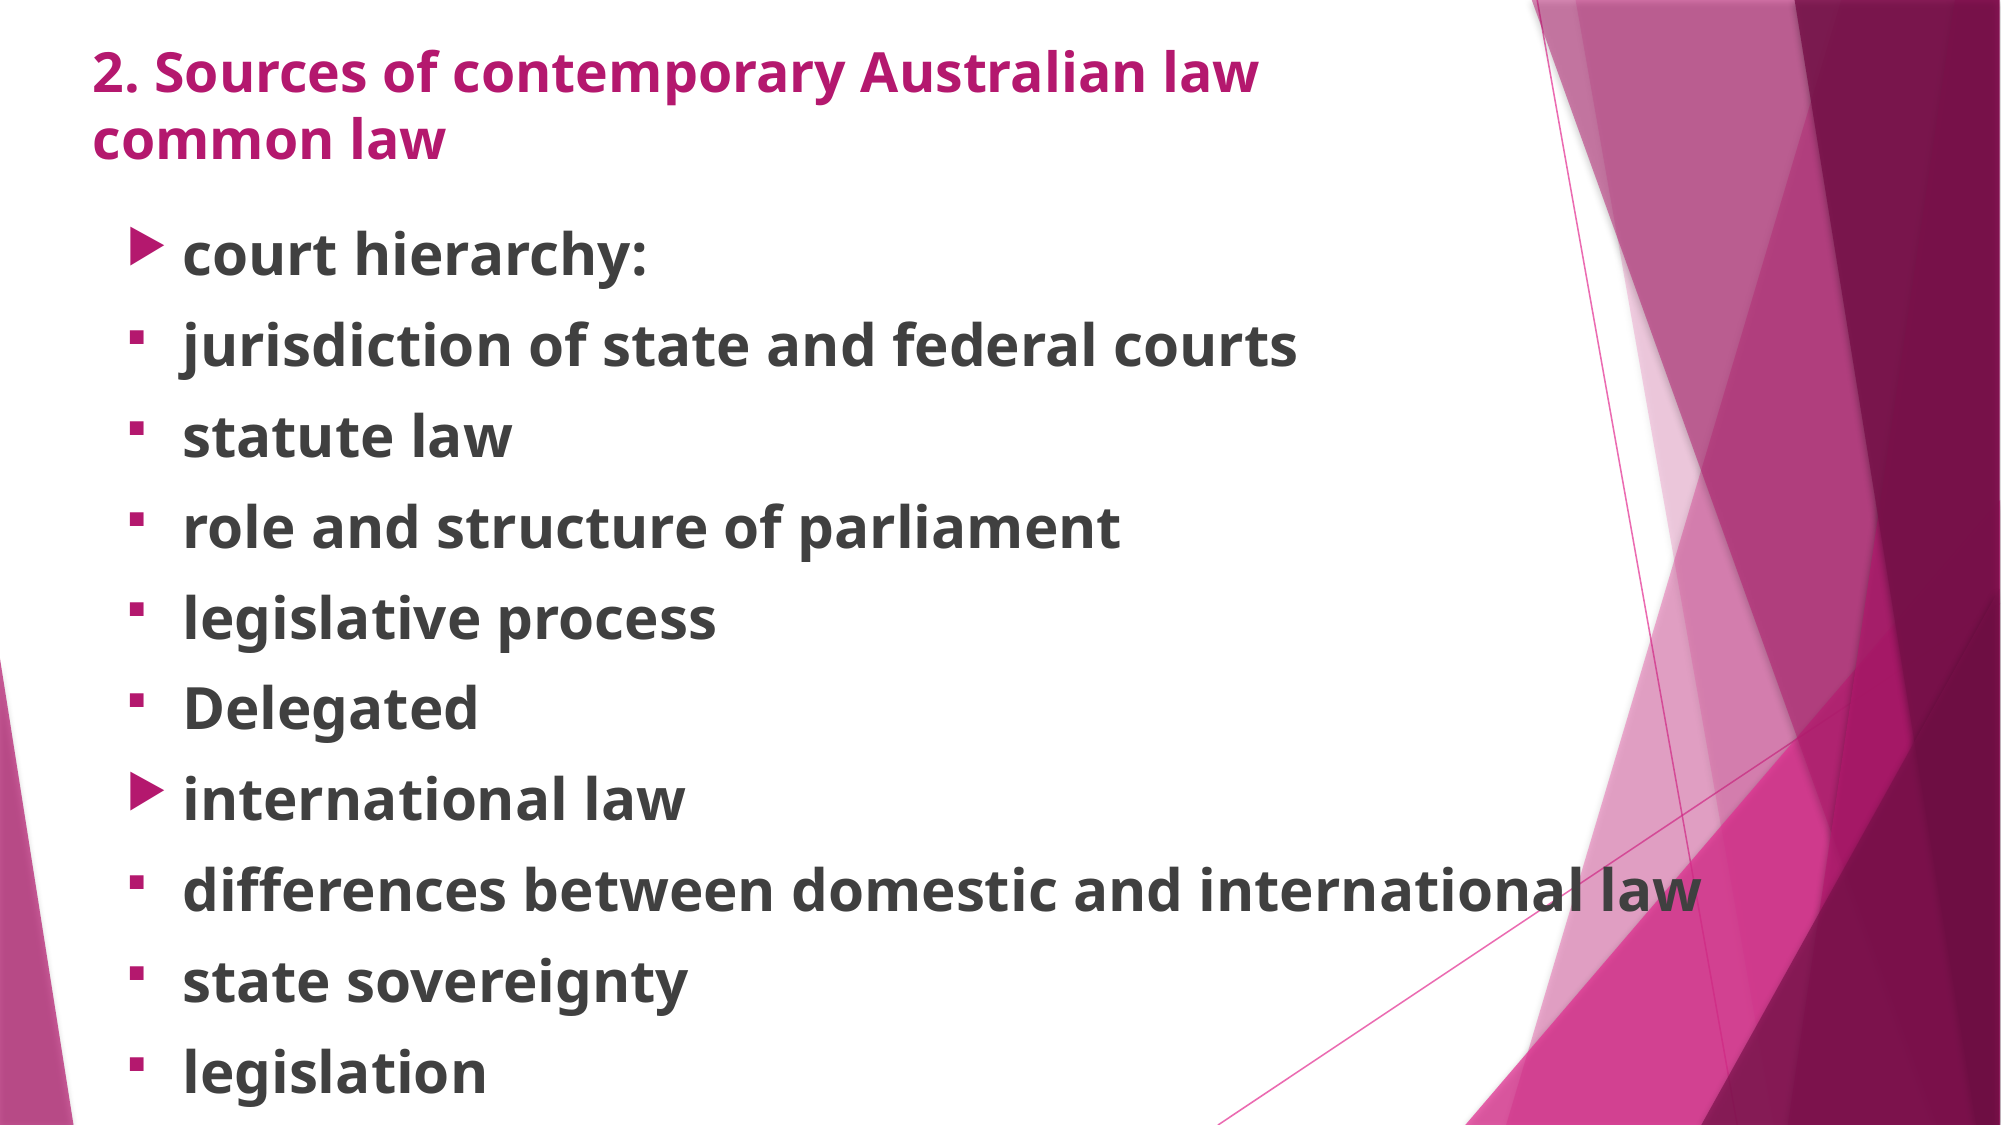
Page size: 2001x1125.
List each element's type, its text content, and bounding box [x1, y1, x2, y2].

list court hierarchy: jurisdiction of state and federal courts statute law role and structure of parliament legislative process Delegated international law differences between domestic and international law state sovereignty legislation [111, 210, 1784, 1125]
title 2. Sources of contemporary Australian law common law [77, 29, 1488, 247]
